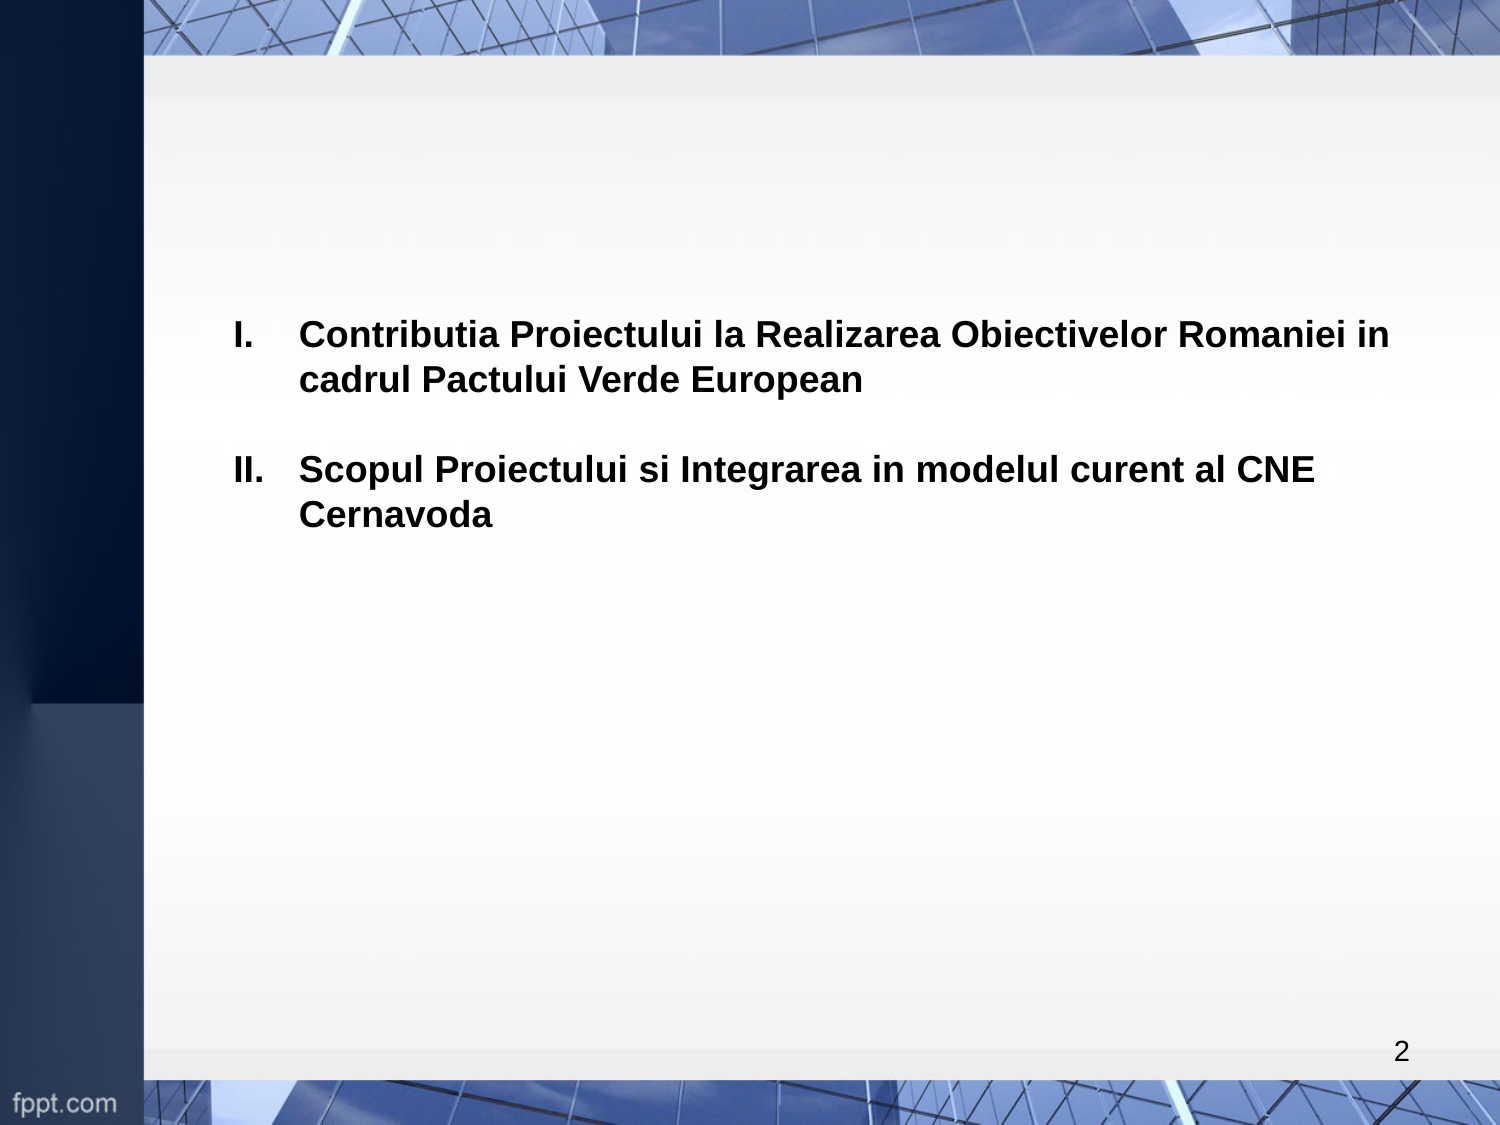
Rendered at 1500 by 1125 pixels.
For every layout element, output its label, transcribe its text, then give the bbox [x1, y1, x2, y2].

text_box Contributia Proiectului la Realizarea Obiectivelor Romaniei in cadrul Pactului Verde European Scopul Proiectului si Integrarea in modelul curent al CNE Cernavoda [218, 302, 1477, 588]
slide_number 2 [1074, 1024, 1426, 1103]
picture [0, 0, 1500, 1125]
